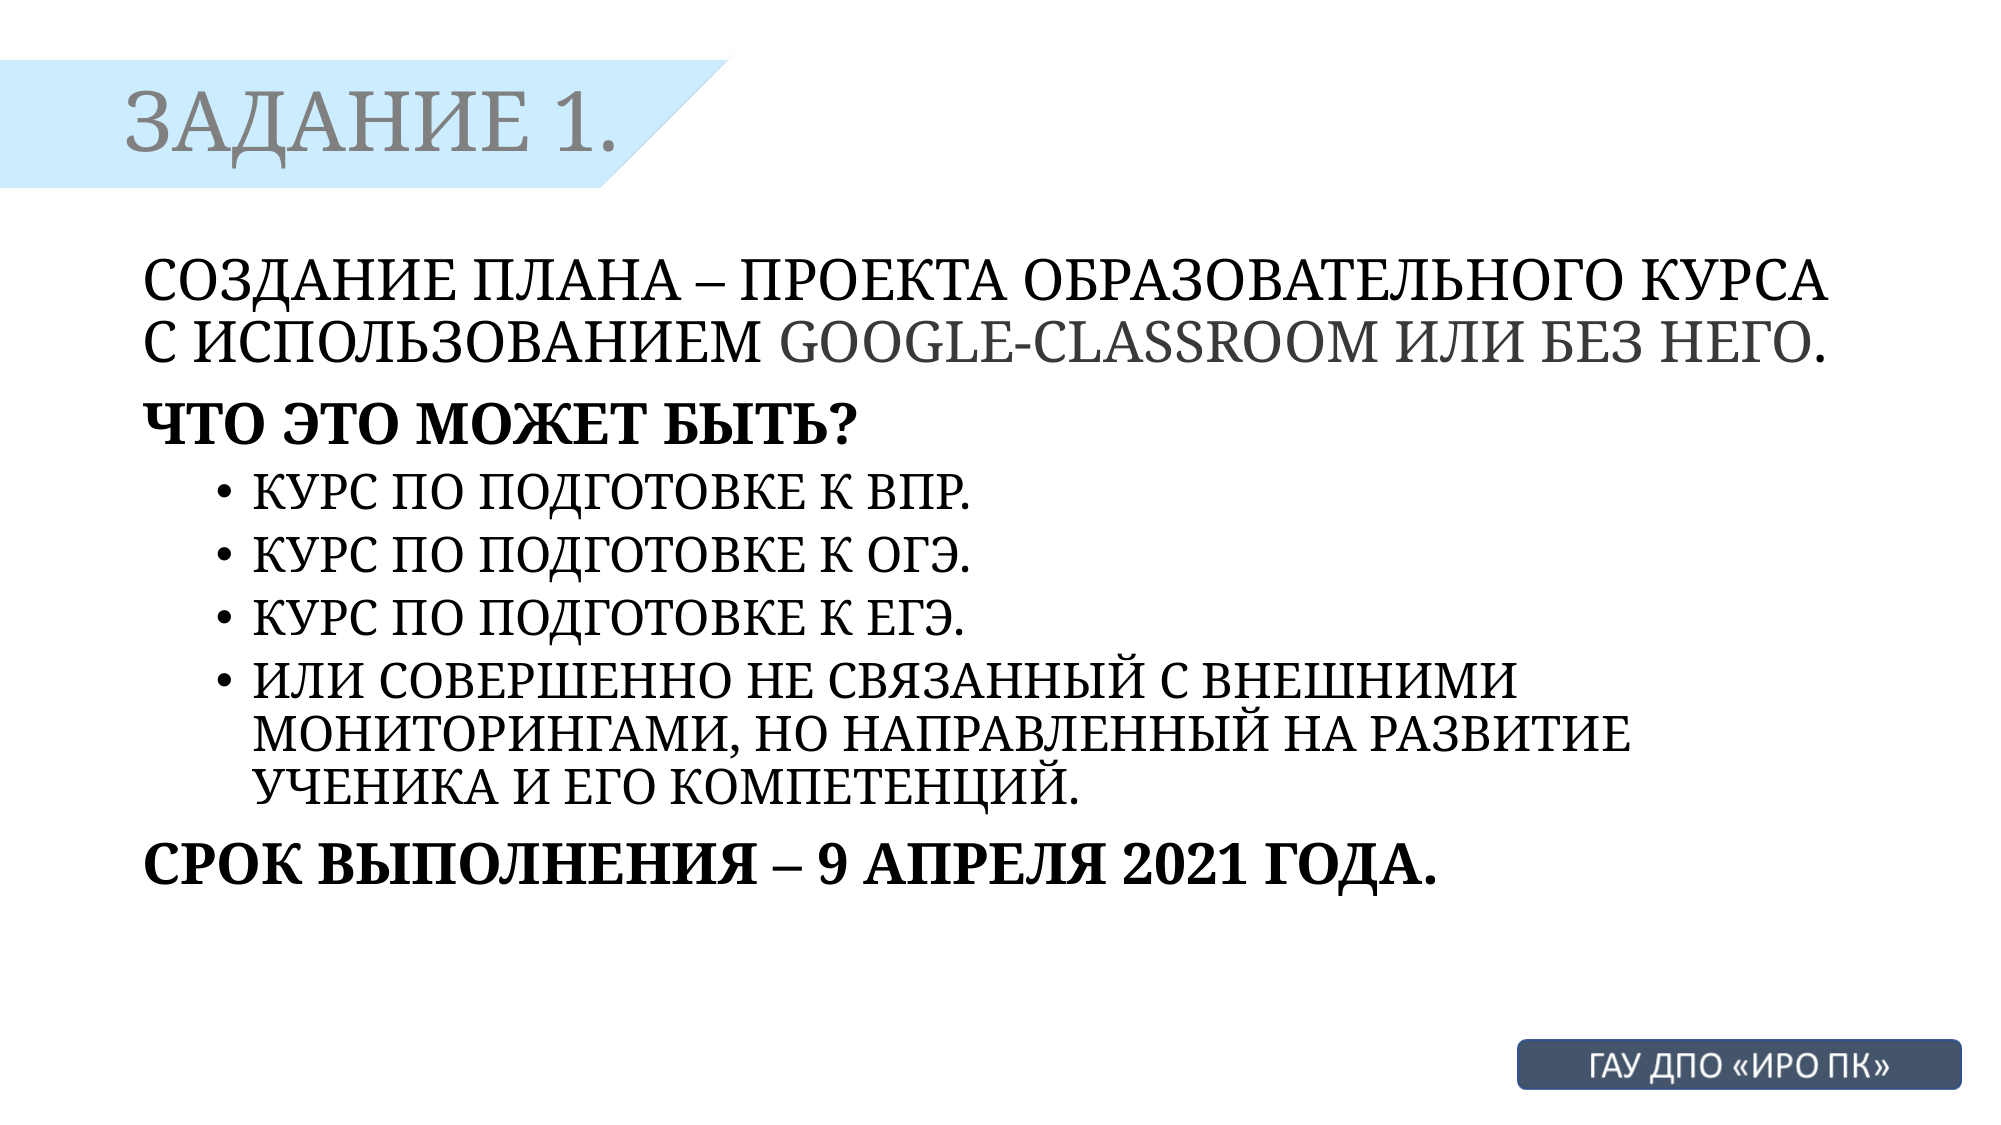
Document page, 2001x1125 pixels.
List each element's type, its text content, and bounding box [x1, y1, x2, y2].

list СОЗДАНИЕ ПЛАНА – ПРОЕКТА ОБРАЗОВАТЕЛЬНОГО КУРСА С ИСПОЛЬЗОВАНИЕМ GOOGLE-CLASSROOM ИЛИ БЕЗ НЕГО. ЧТО ЭТО МОЖЕТ БЫТЬ? КУРС ПО ПОДГОТОВКЕ К ВПР. КУРС ПО ПОДГОТОВКЕ К ОГЭ. КУРС ПО ПОДГОТОВКЕ К ЕГЭ. ИЛИ СОВЕРШЕННО НЕ СВЯЗАННЫЙ С ВНЕШНИМИ МОНИТОРИНГАМИ, НО НАПРАВЛЕННЫЙ НА РАЗВИТИЕ УЧЕНИКА И ЕГО КОМПЕТЕНЦИЙ. СРОК ВЫПОЛНЕНИЯ – 9 АПРЕЛЯ 2021 ГОДА. [127, 244, 1853, 958]
picture [590, 44, 744, 198]
picture [1517, 1029, 1962, 1111]
title ЗАДАНИЕ 1. [0, 59, 590, 189]
